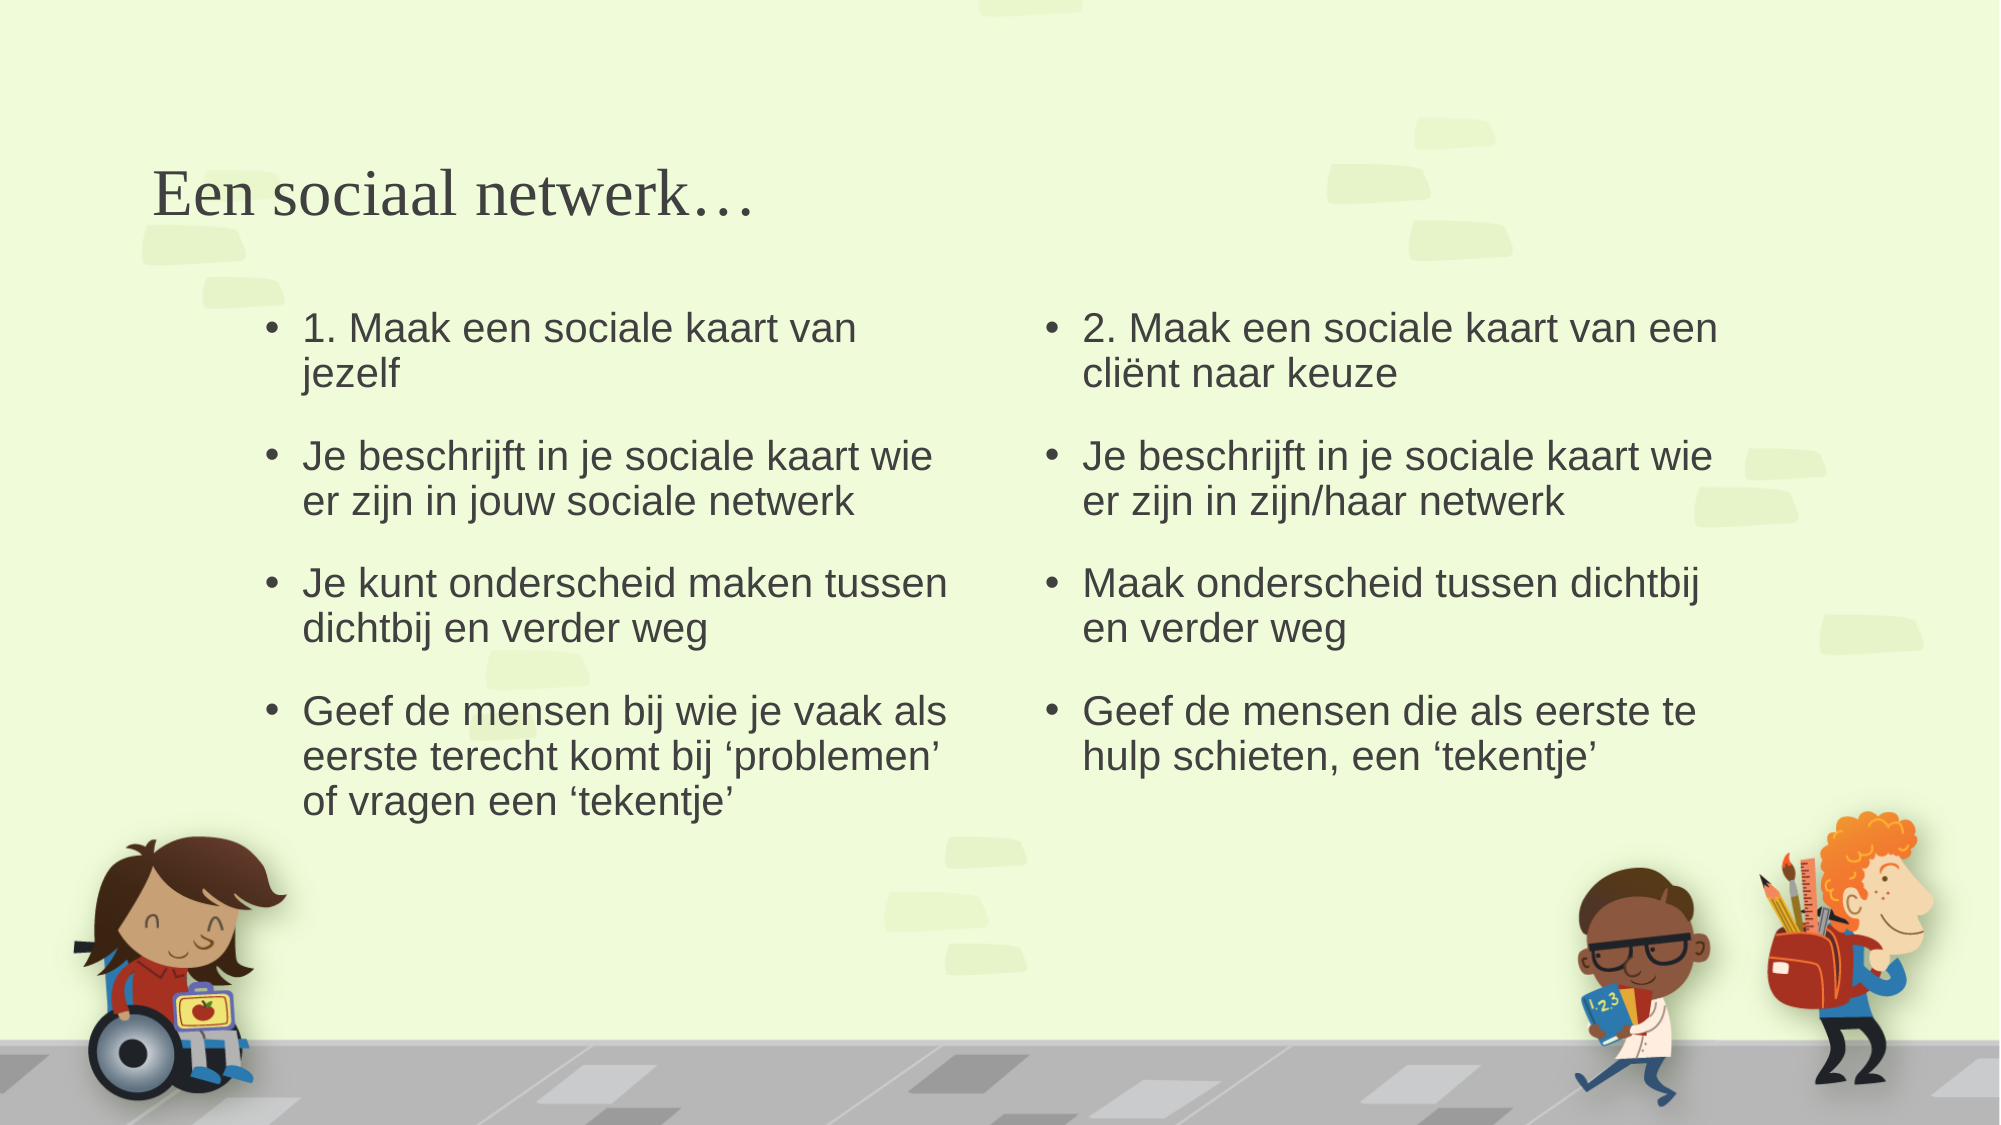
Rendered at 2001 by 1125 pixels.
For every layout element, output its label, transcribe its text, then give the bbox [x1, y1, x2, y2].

title Een sociaal netwerk… [137, 59, 1750, 238]
picture [0, 0, 2000, 1125]
list 1. Maak een sociale kaart van jezelf Je beschrijft in je sociale kaart wie er zijn in jouw sociale netwerk Je kunt onderscheid maken tussen dichtbij en verder weg Geef de mensen bij wie je vaak als eerste terecht komt bij ‘problemen’ of vragen een ‘tekentje’ [249, 299, 970, 870]
list 2. Maak een sociale kaart van een cliënt naar keuze Je beschrijft in je sociale kaart wie er zijn in zijn/haar netwerk Maak onderscheid tussen dichtbij en verder weg Geef de mensen die als eerste te hulp schieten, een ‘tekentje’ [1029, 299, 1750, 870]
